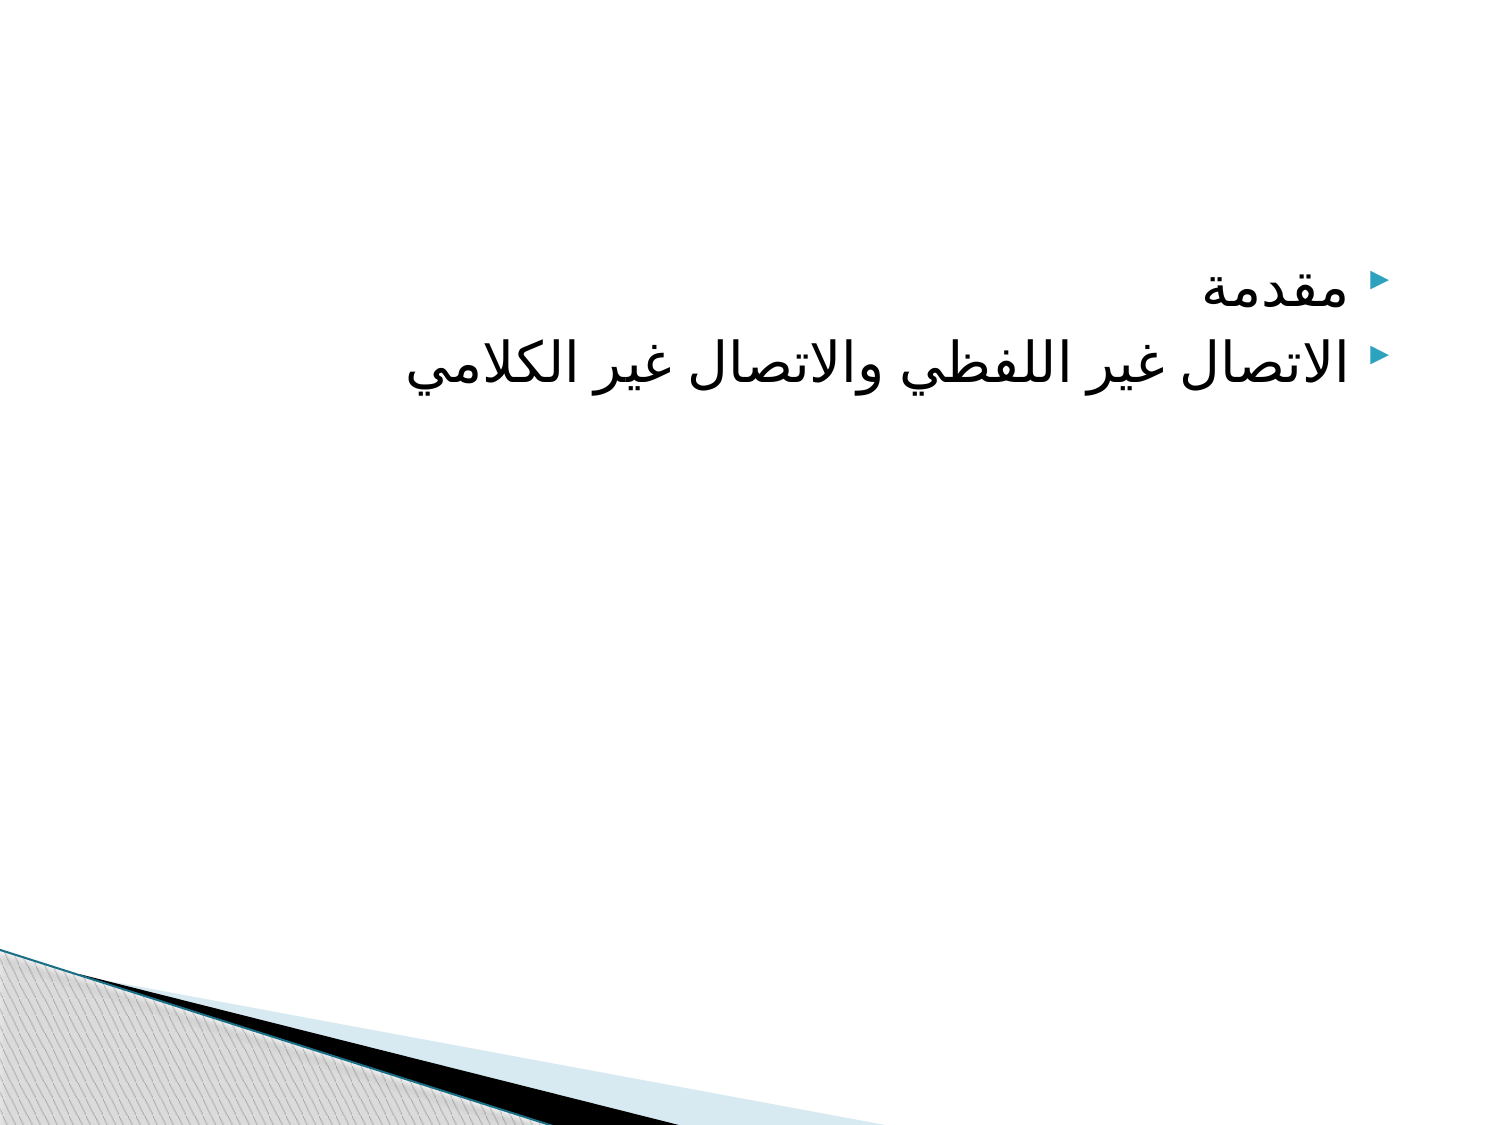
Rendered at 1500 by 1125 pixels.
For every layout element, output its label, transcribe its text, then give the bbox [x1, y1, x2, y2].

list مقدمة الاتصال غير اللفظي والاتصال غير الكلامي [75, 243, 1425, 986]
